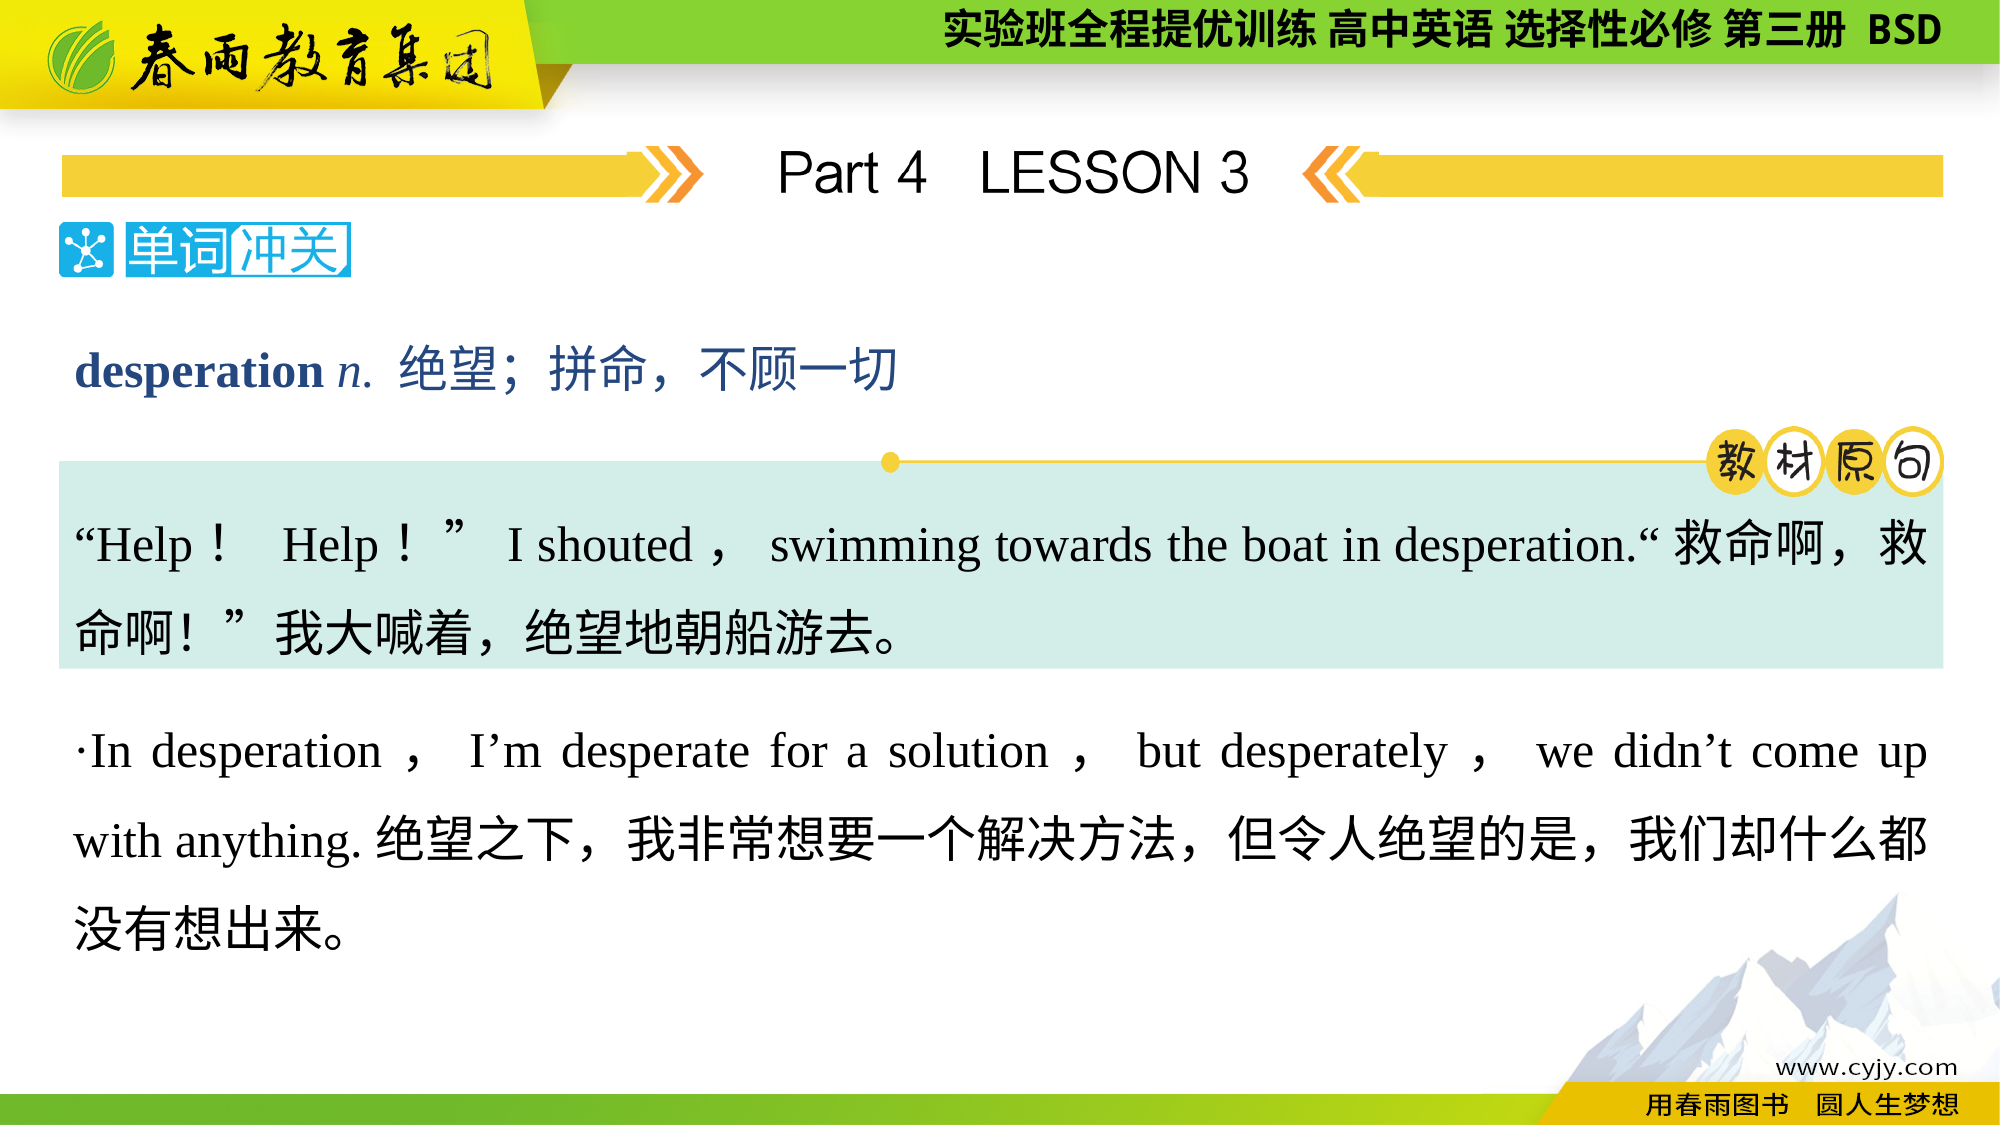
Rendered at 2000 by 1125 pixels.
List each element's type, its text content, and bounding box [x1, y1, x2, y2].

text_box ·In desperation，I’m desperate for a solution，but desperately，we didn’t come up with anything.绝望之下，我非常想要一个解决方法，但令人绝望的是，我们却什么都没有想出来。 [59, 680, 1944, 966]
text_box “Help！ Help！”I shouted，swimming towards the boat in desperation.“救命啊，救命啊！”我大喊着，绝望地朝船游去。 [59, 461, 1944, 669]
list desperation n. 绝望；拼命，不顾一切 [59, 300, 1944, 395]
picture [0, 0, 2000, 1125]
